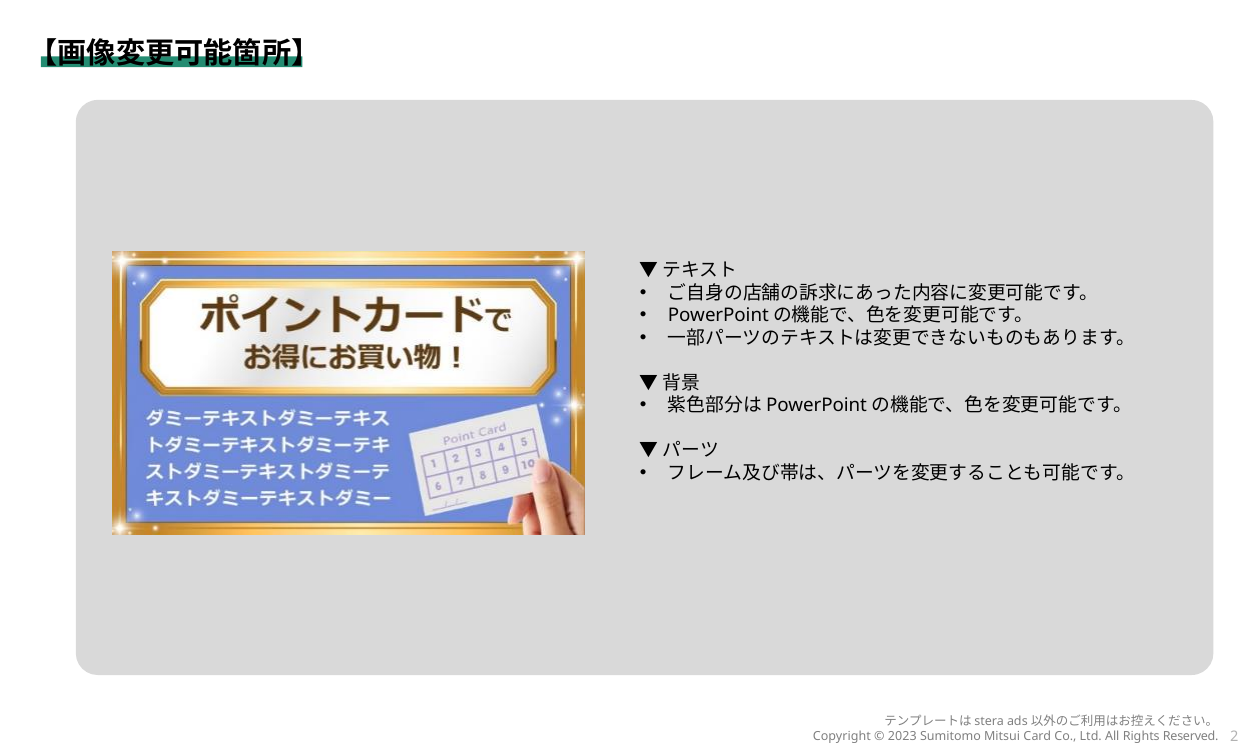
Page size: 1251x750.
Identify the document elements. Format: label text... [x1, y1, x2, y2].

slide_number 1 [951, 726, 1239, 744]
text_box [73, 97, 1216, 678]
text_box ▼テキスト ご自身の店舗の訴求にあった内容に変更可能です。 PowerPointの機能で、色を変更可能です。 一部パーツのテキストは変更できないものもあります。 ▼背景 紫色部分はPowerPointの機能で、色を変更可能です。 ▼パーツ フレーム及び帯は、パーツを変更することも可能です。 [624, 250, 1174, 491]
text_box 【画像変更可能箇所】 [13, 26, 413, 77]
picture [112, 250, 586, 535]
